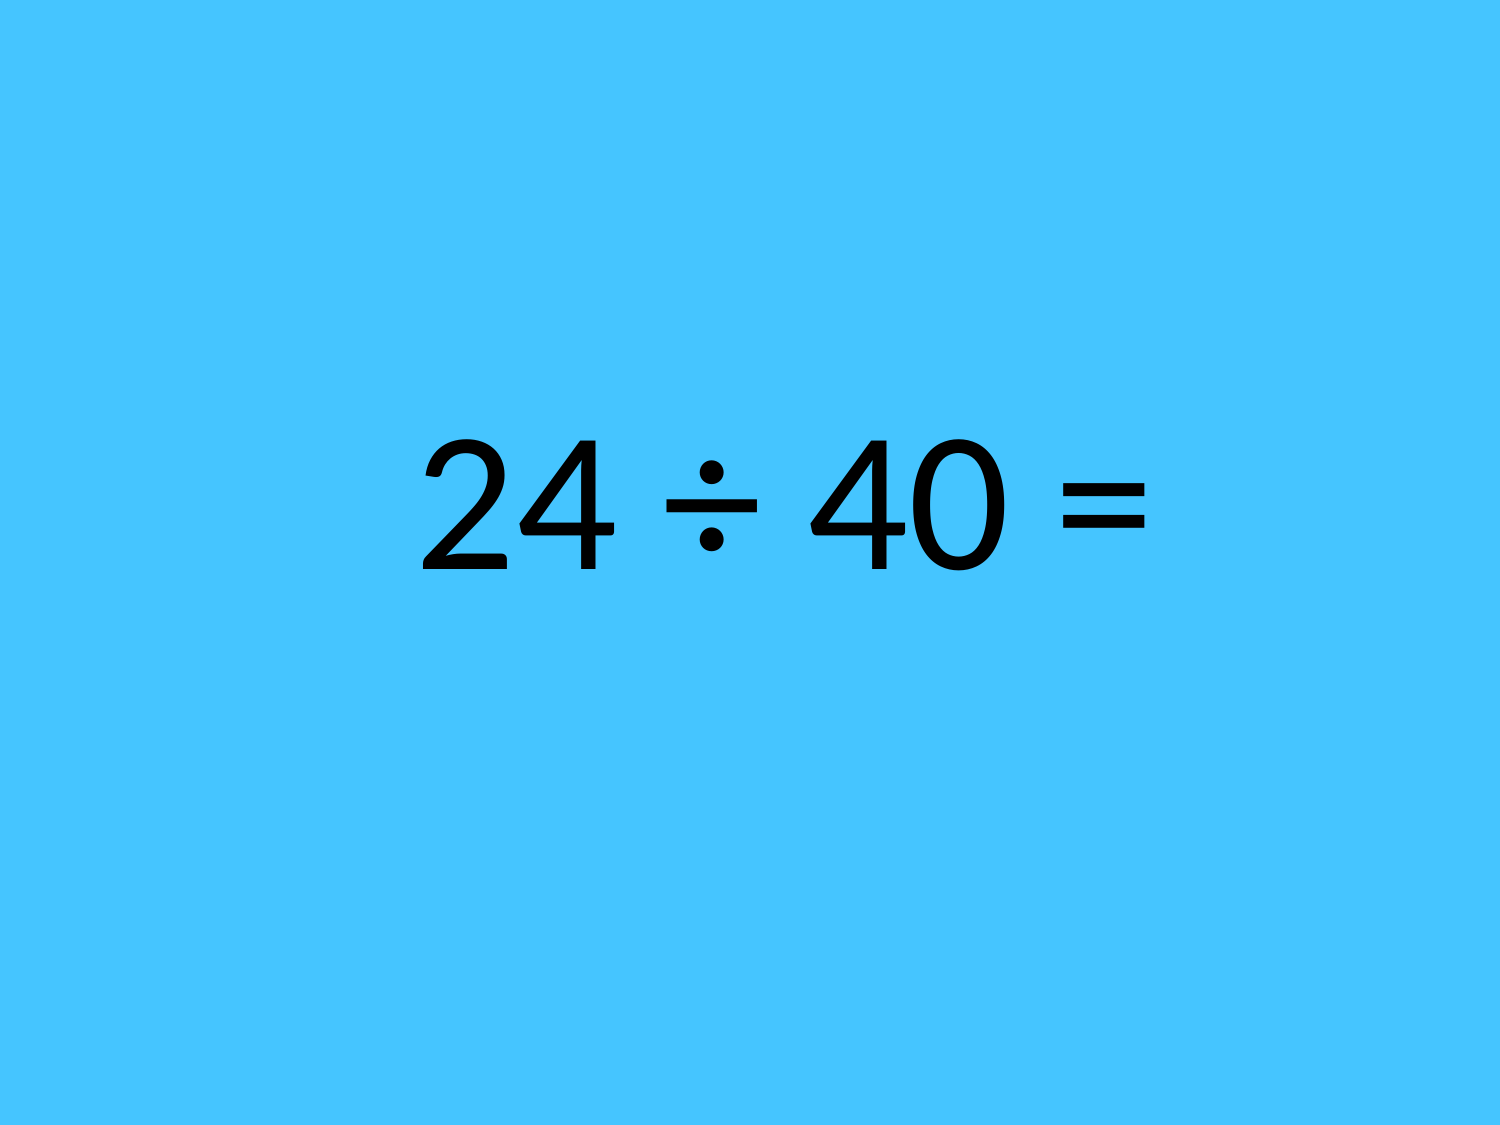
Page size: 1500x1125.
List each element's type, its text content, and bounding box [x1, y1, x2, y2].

text_box 24 ÷ 40 = [399, 362, 1263, 618]
